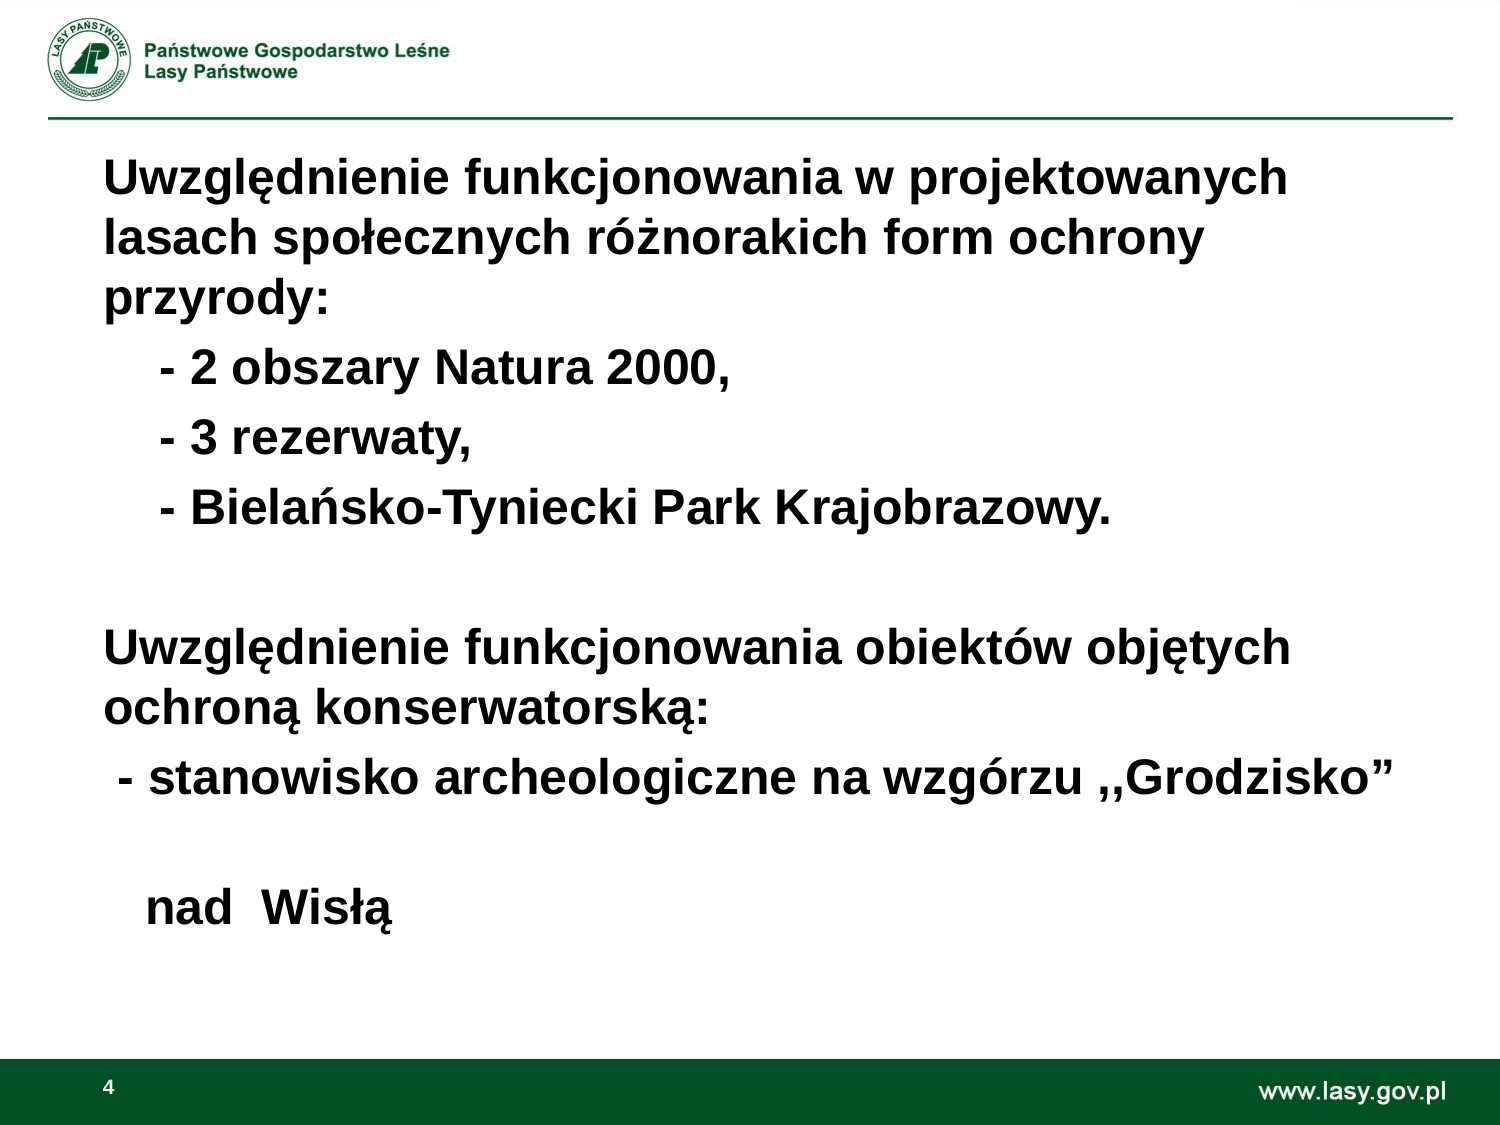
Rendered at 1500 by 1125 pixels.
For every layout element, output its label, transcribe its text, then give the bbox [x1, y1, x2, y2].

list Uwzględnienie funkcjonowania w projektowanych lasach społecznych różnorakich form ochrony przyrody: - 2 obszary Natura 2000, - 3 rezerwaty, - Bielańsko-Tyniecki Park Krajobrazowy. Uwzględnienie funkcjonowania obiektów objętych ochroną konserwatorską: - stanowisko archeologiczne na wzgórzu ,,Grodzisko” nad Wisłą [88, 137, 1412, 994]
picture [0, 0, 1500, 1125]
